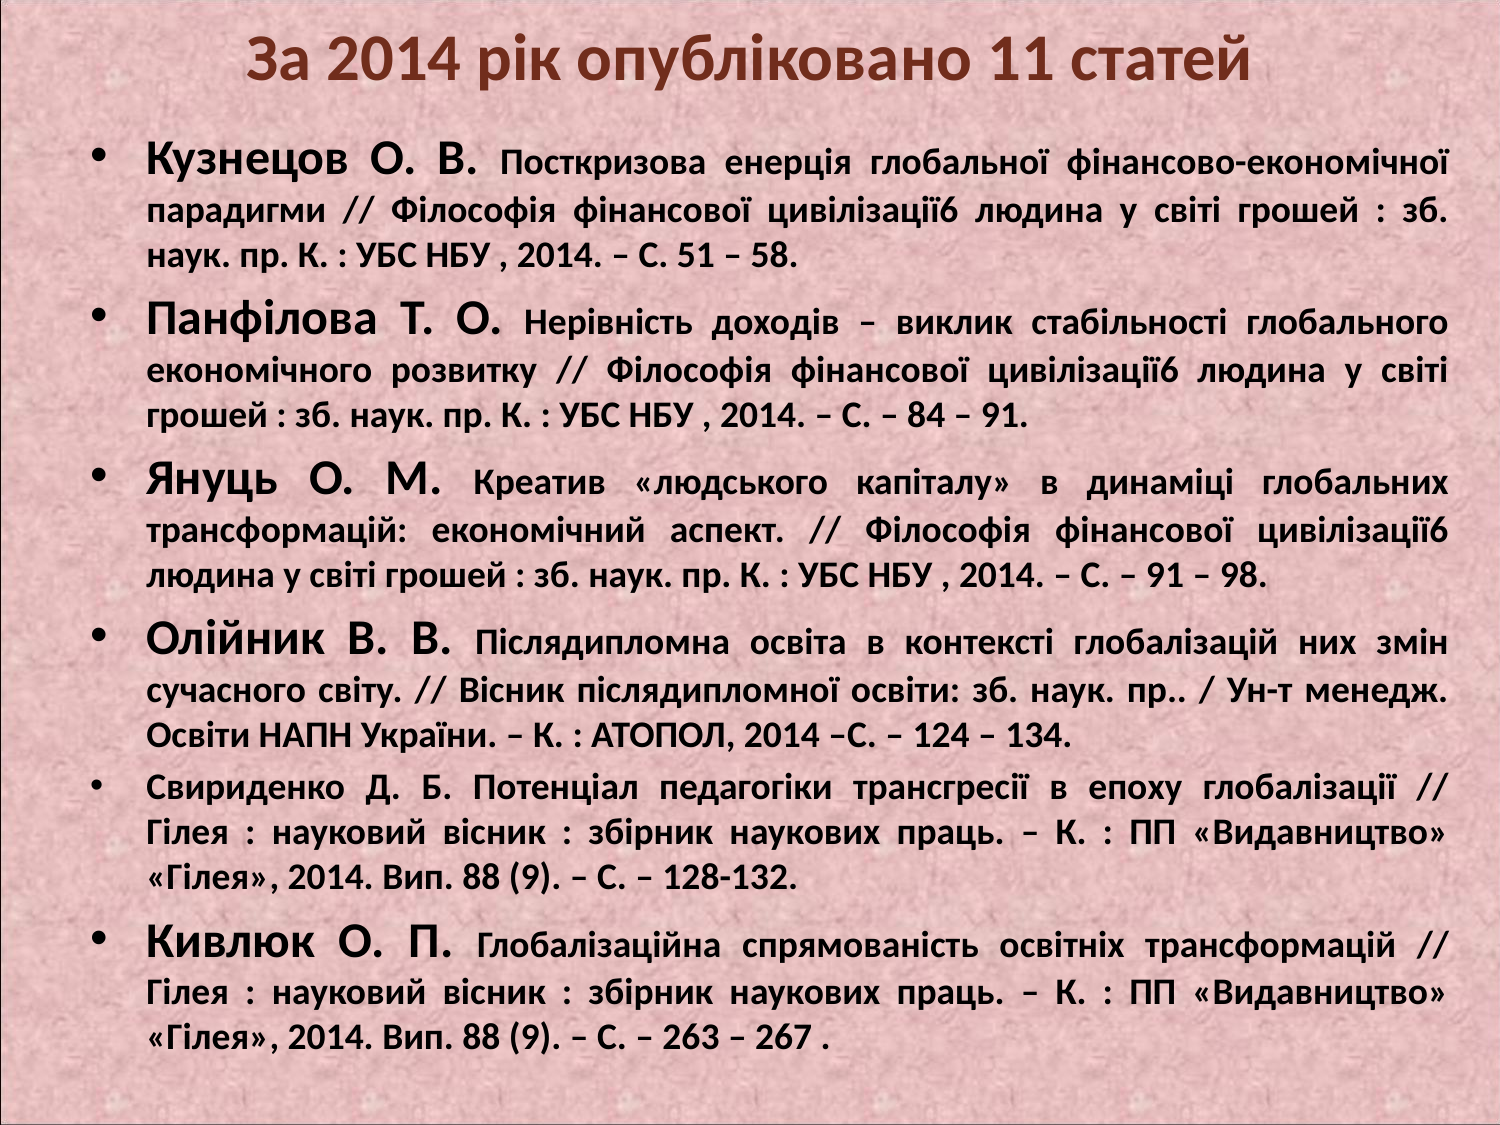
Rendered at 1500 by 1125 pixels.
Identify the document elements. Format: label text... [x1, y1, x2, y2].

picture [0, 0, 1500, 1125]
list Кузнецов О. В. Посткризова енерція глобальної фінансово-економічної парадигми // Філософія фінансової цивілізації6 людина у світі грошей : зб. наук. пр. К. : УБС НБУ , 2014. – С. 51 – 58. Панфілова Т. О. Нерівність доходів – виклик стабільності глобального економічного розвитку // Філософія фінансової цивілізації6 людина у світі грошей : зб. наук. пр. К. : УБС НБУ , 2014. – С. – 84 – 91. Януць О. М. Креатив «людського капіталу» в динаміці глобальних трансформацій: економічний аспект. // Філософія фінансової цивілізації6 людина у світі грошей : зб. наук. пр. К. : УБС НБУ , 2014. – С. – 91 – 98. Олійник В. В. Післядипломна освіта в контексті глобалізацій них змін сучасного світу. // Вісник післядипломної освіти: зб. наук. пр.. / Ун-т менедж. Освіти НАПН України. – К. : АТОПОЛ, 2014 –С. – 124 – 134. Свириденко Д. Б. Потенціал педагогіки трансгресії в епоху глобалізації // Гілея : науковий вісник : збірник наукових праць. – К. : ПП «Видавництво» «Гілея», 2014. Вип. 88 (9). – С. – 128-132. Кивлюк О. П. Глобалізаційна спрямованість освітніх трансформацій // Гілея : науковий вісник : збірник наукових праць. – К. : ПП «Видавництво» «Гілея», 2014. Вип. 88 (9). – С. – 263 – 267 . [74, 116, 1466, 1079]
title За 2014 рік опубліковано 11 статей [74, 58, 1426, 116]
